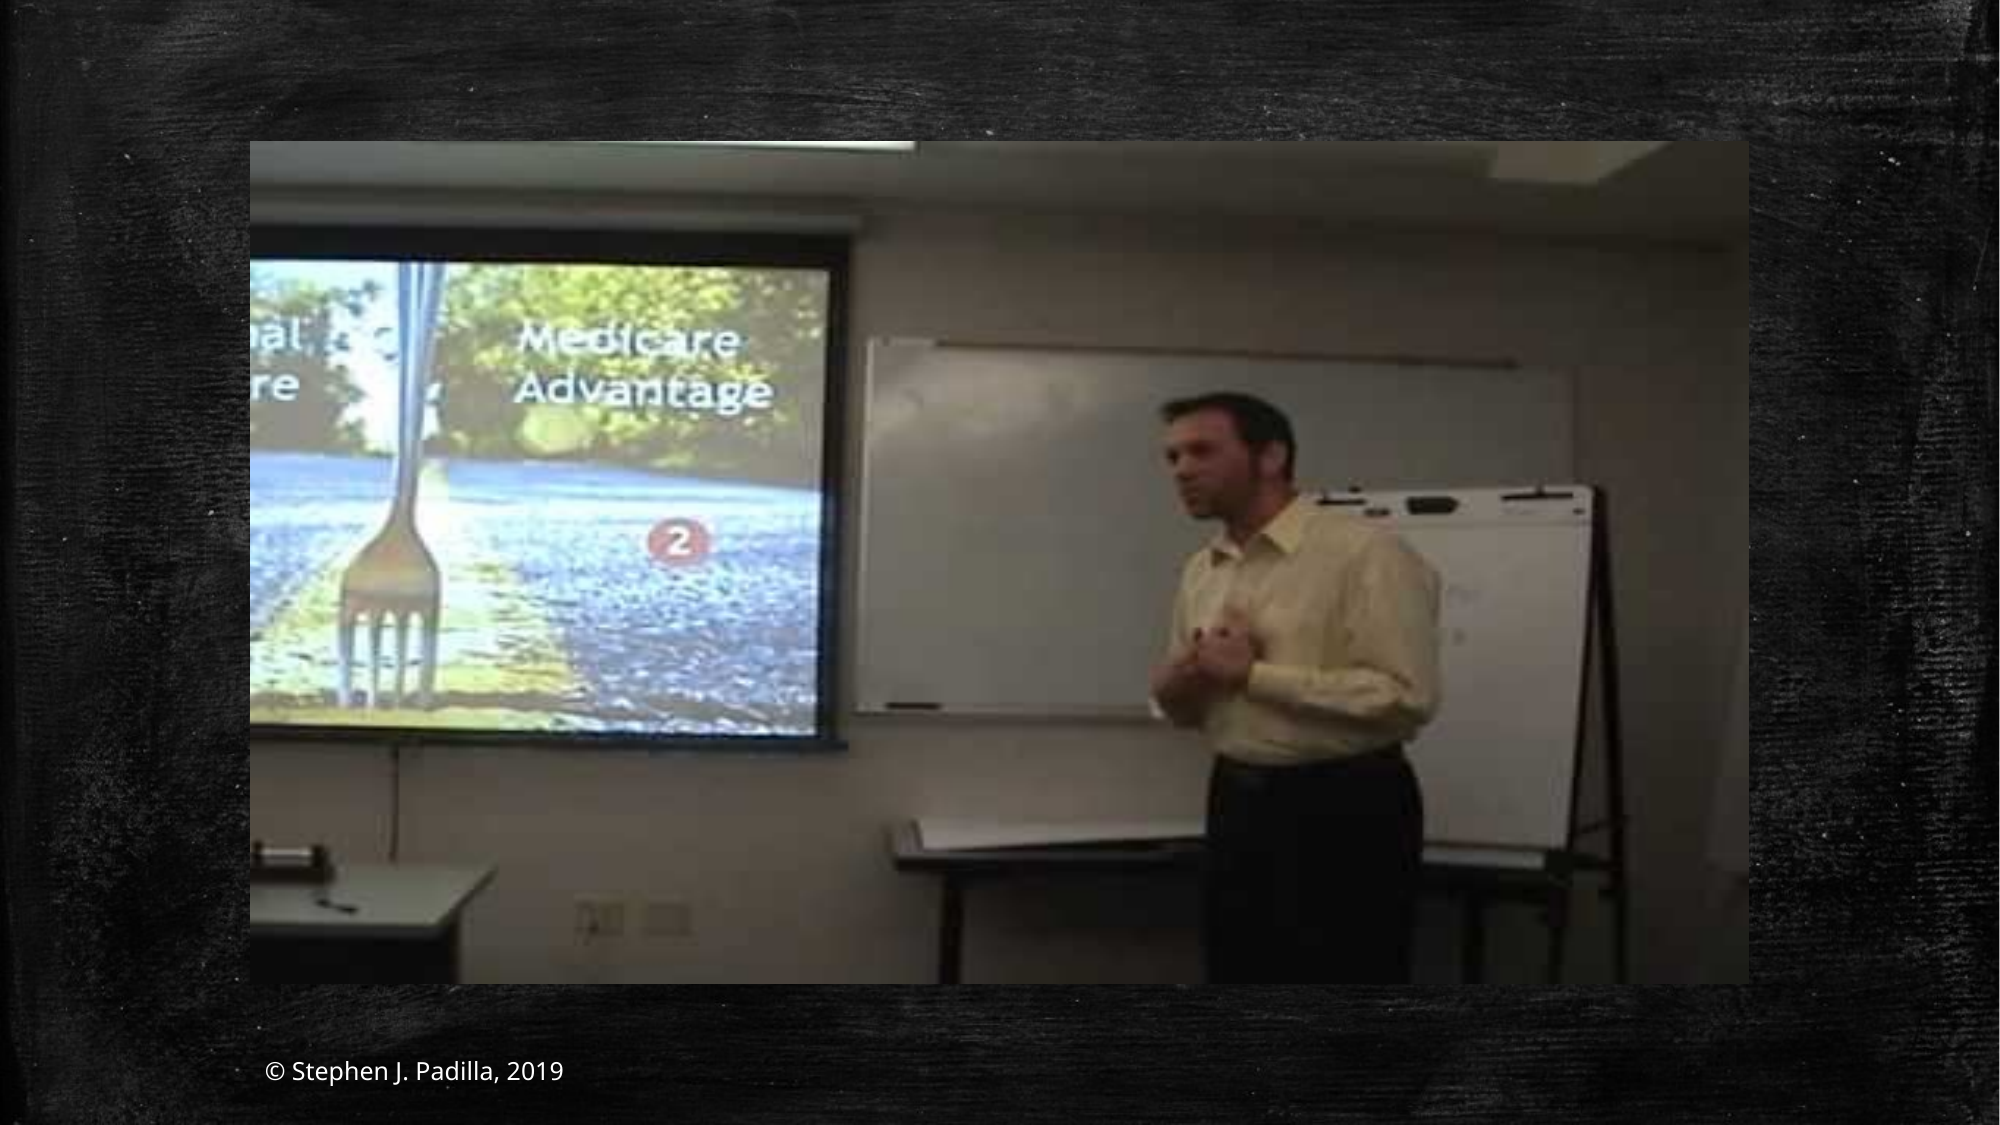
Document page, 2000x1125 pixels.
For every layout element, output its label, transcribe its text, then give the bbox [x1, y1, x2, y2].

footer © Stephen J. Padilla, 2019 [249, 1050, 1288, 1096]
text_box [249, 140, 1750, 985]
